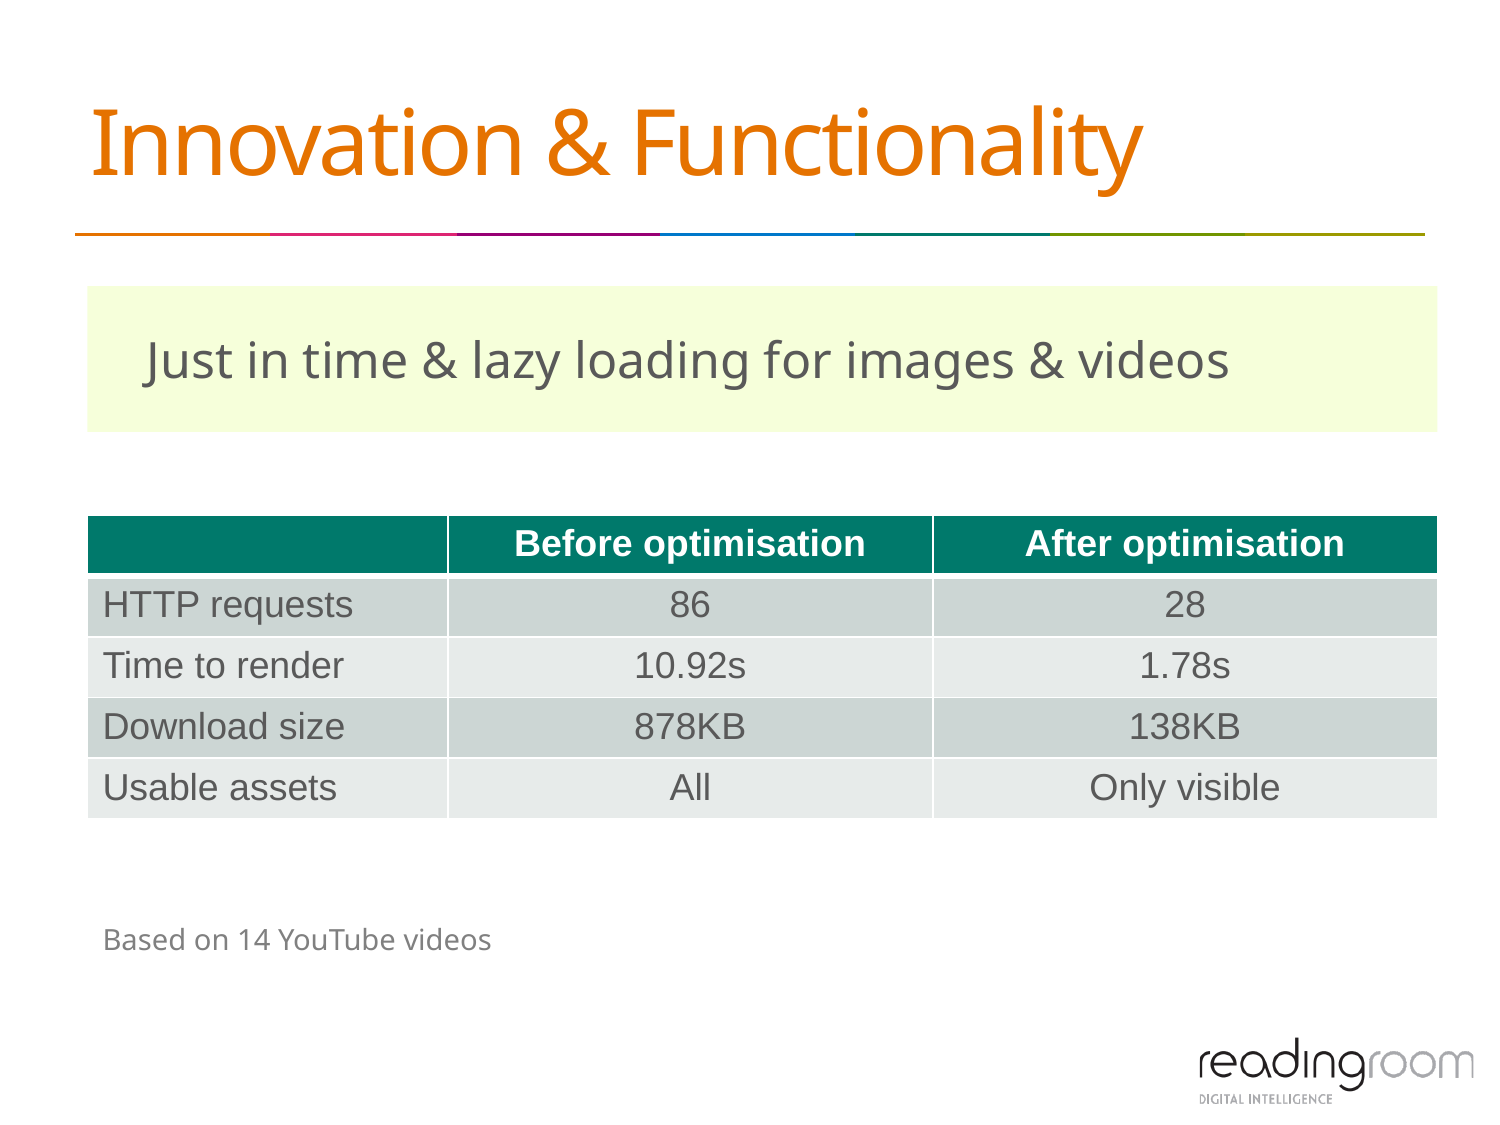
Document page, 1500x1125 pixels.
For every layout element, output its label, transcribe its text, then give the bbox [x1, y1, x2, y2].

table_cell HTTP requests [88, 579, 447, 636]
table_cell 86 [449, 579, 932, 636]
table_cell Time to render [88, 638, 447, 697]
table_cell 28 [934, 579, 1437, 636]
table_cell All [449, 759, 932, 818]
text_box Based on 14 YouTube videos [87, 913, 1360, 996]
text_box Just in time & lazy loading for images & videos [87, 286, 1438, 432]
table_cell Usable assets [88, 759, 447, 818]
table_cell Only visible [934, 759, 1437, 818]
table_cell 138KB [934, 698, 1437, 757]
table_cell 878KB [449, 698, 932, 757]
table_cell 1.78s [934, 638, 1437, 697]
title Innovation & Functionality [75, 45, 1425, 233]
table_header Before optimisation [449, 516, 932, 573]
table_header After optimisation [934, 516, 1437, 573]
table_header [88, 516, 447, 573]
table_cell 10.92s [449, 638, 932, 697]
table_cell Download size [88, 698, 447, 757]
